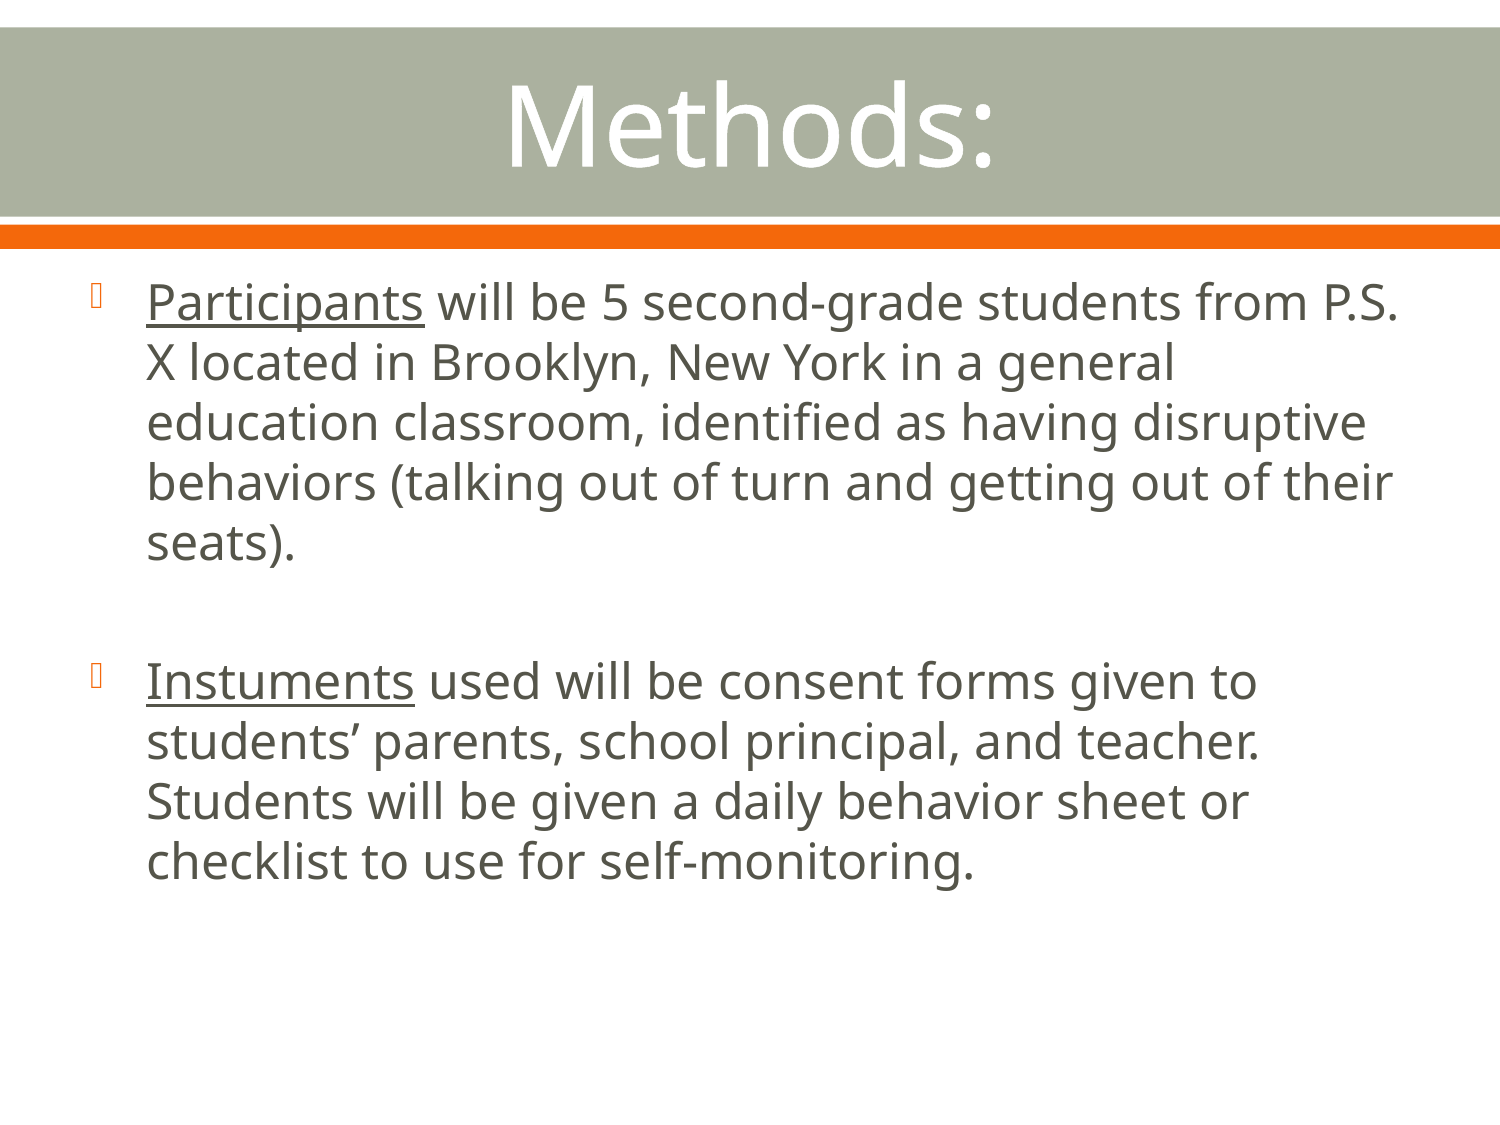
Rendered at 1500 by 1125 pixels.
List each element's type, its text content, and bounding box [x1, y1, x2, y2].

title Methods: [75, 29, 1425, 213]
list Participants will be 5 second-grade students from P.S. X located in Brooklyn, New York in a general education classroom, identified as having disruptive behaviors (talking out of turn and getting out of their seats). Instuments used will be consent forms given to students’ parents, school principal, and teacher. Students will be given a daily behavior sheet or checklist to use for self-monitoring. [75, 262, 1425, 1005]
